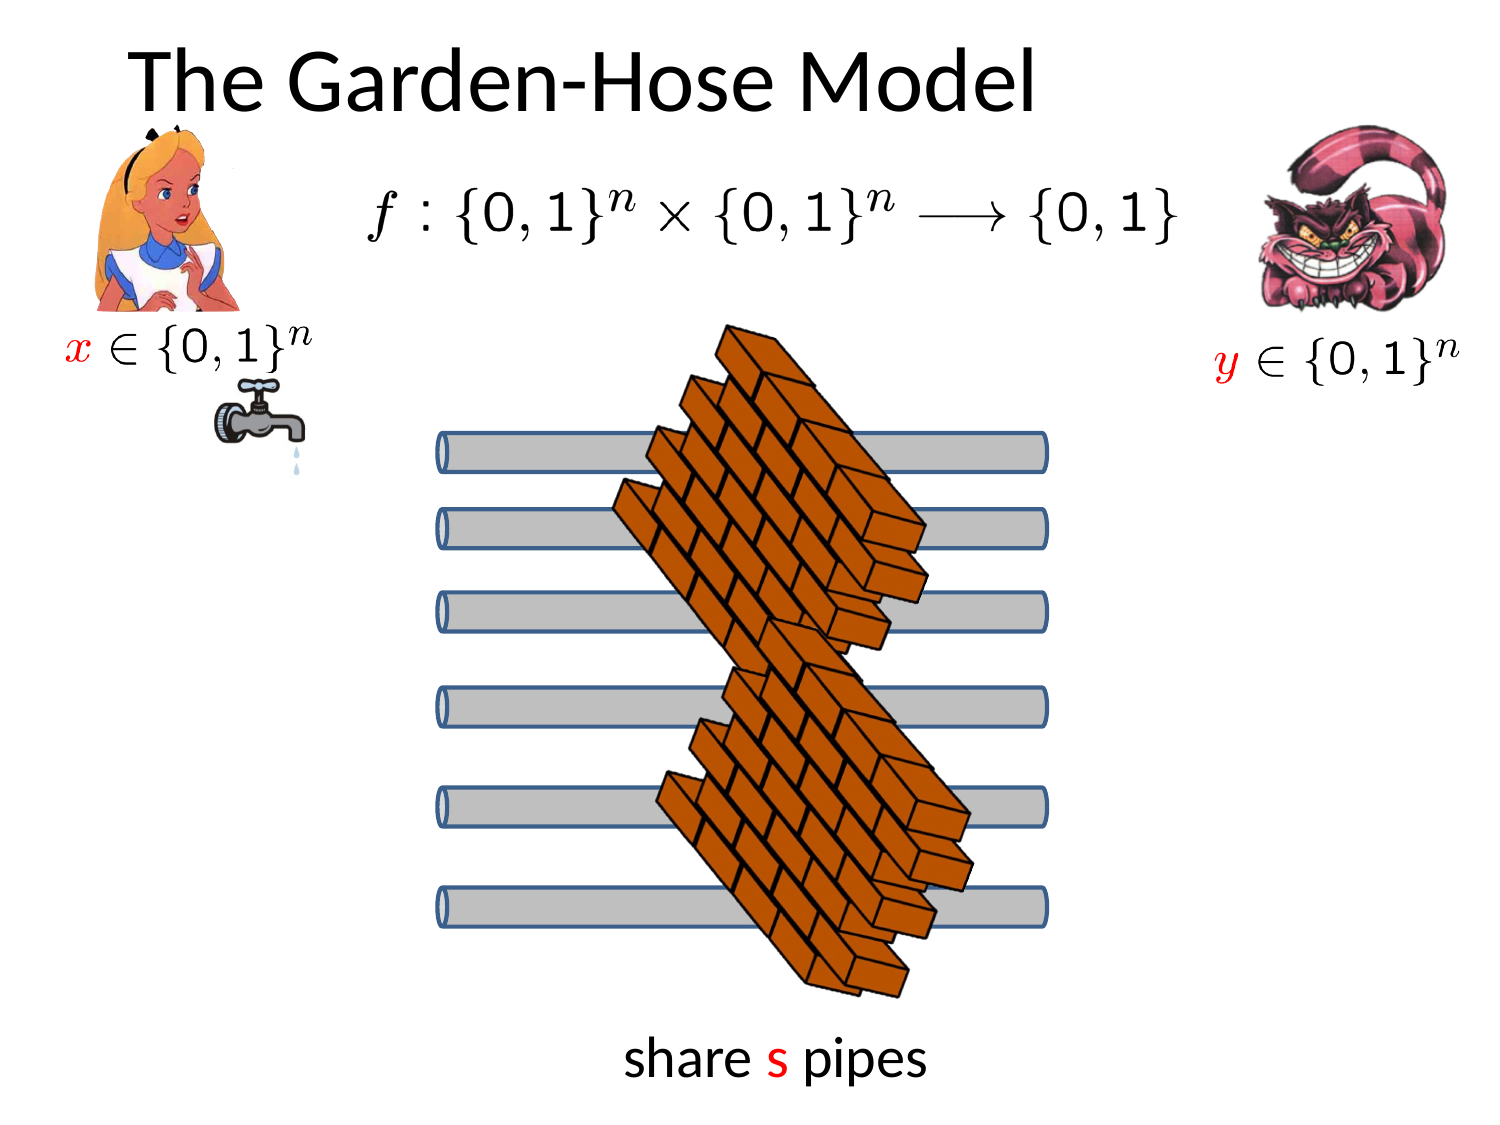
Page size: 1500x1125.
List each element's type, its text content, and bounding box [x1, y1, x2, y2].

picture [568, 305, 1032, 1011]
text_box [440, 892, 445, 922]
text_box [435, 885, 653, 929]
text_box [440, 597, 445, 627]
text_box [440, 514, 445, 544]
text_box share s pipes [608, 1011, 1022, 1106]
text_box [435, 685, 656, 729]
picture [94, 124, 241, 312]
text_box [435, 430, 612, 475]
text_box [440, 692, 445, 722]
text_box [944, 590, 1050, 634]
text_box [435, 507, 611, 551]
text_box [988, 685, 1050, 729]
text_box [435, 590, 600, 634]
text_box [988, 785, 1050, 829]
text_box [440, 792, 445, 822]
title The Garden-Hose Model [112, 12, 1388, 200]
picture [63, 324, 313, 479]
text_box [988, 885, 1050, 929]
picture [1212, 337, 1460, 388]
text_box [435, 785, 656, 829]
picture [365, 187, 1180, 247]
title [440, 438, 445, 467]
picture [1256, 124, 1447, 314]
text_box [944, 507, 1050, 551]
text_box [968, 430, 1050, 475]
